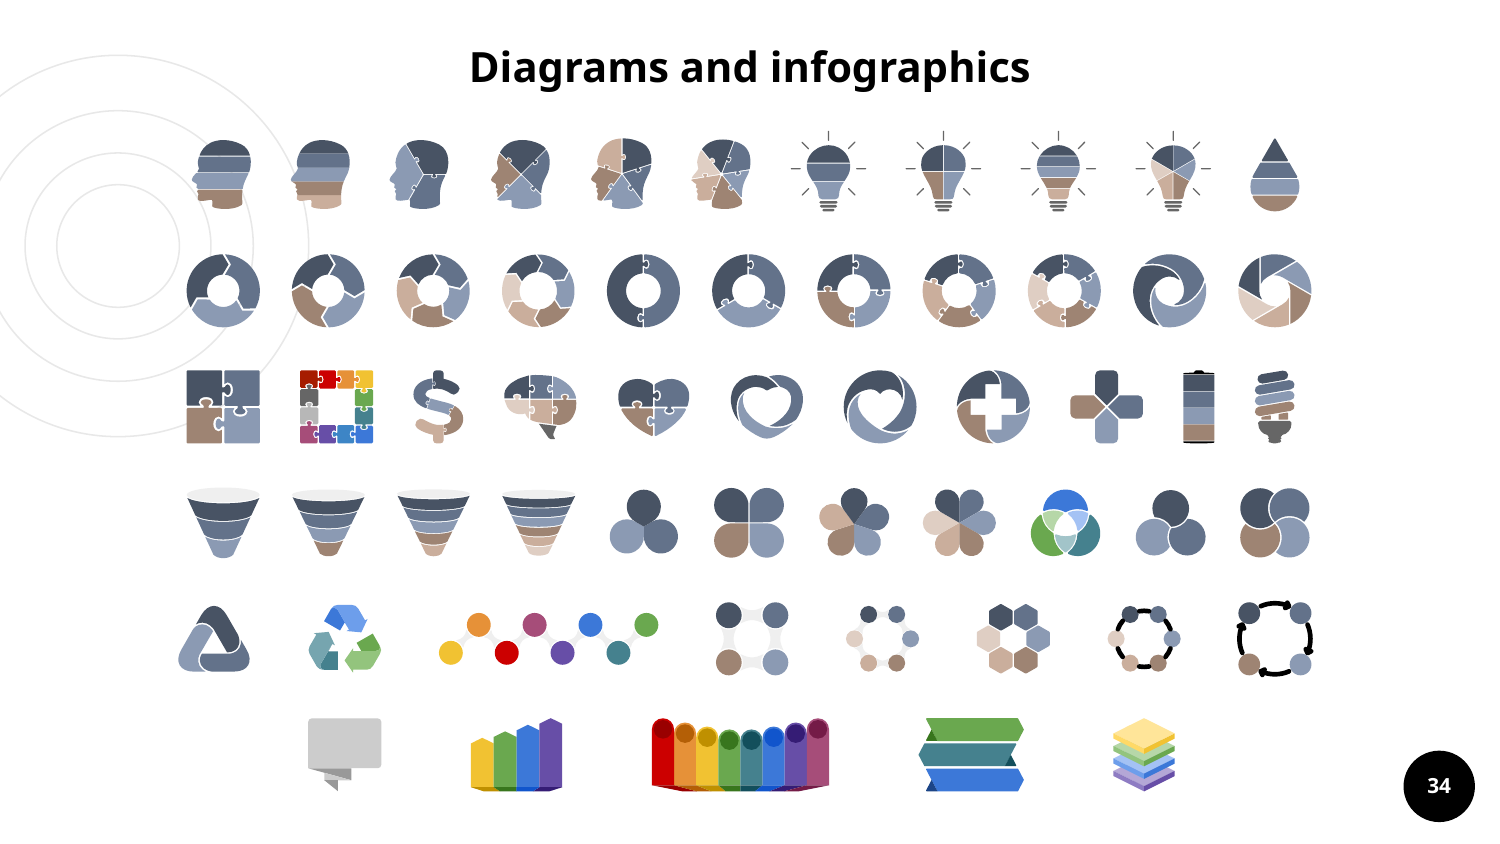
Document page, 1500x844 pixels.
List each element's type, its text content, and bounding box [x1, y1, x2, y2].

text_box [438, 612, 659, 665]
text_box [817, 487, 891, 558]
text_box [1238, 601, 1312, 676]
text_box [413, 370, 464, 444]
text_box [186, 487, 260, 559]
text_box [1132, 254, 1207, 328]
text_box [690, 137, 752, 212]
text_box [1113, 717, 1175, 792]
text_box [616, 377, 691, 437]
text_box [396, 489, 471, 557]
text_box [1070, 370, 1144, 444]
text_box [490, 137, 552, 212]
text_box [922, 254, 996, 328]
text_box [790, 130, 867, 212]
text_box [308, 604, 382, 673]
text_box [501, 253, 576, 328]
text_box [1238, 487, 1312, 558]
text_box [291, 254, 365, 328]
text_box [651, 717, 830, 792]
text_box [1250, 137, 1300, 212]
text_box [1254, 369, 1296, 444]
slide_number 34 [1403, 750, 1475, 823]
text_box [956, 370, 1031, 444]
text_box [501, 489, 576, 556]
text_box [1020, 130, 1097, 212]
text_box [503, 374, 577, 440]
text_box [918, 717, 1025, 792]
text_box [396, 254, 470, 328]
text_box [606, 254, 681, 328]
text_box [177, 605, 251, 672]
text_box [299, 370, 374, 444]
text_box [186, 254, 261, 328]
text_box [1027, 489, 1102, 557]
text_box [845, 605, 920, 672]
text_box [730, 374, 804, 439]
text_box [817, 253, 891, 328]
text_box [291, 489, 366, 557]
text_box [606, 489, 681, 557]
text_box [1238, 253, 1312, 328]
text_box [1135, 130, 1212, 212]
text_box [922, 487, 997, 559]
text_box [1027, 254, 1102, 328]
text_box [191, 137, 252, 212]
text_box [1183, 370, 1215, 444]
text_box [1132, 489, 1207, 556]
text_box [1107, 605, 1181, 672]
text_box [186, 370, 260, 444]
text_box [712, 485, 786, 560]
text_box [470, 717, 563, 792]
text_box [711, 253, 786, 328]
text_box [307, 718, 382, 792]
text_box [389, 137, 452, 212]
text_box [290, 137, 351, 212]
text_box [976, 603, 1051, 674]
title Diagrams and infographics [140, 40, 1360, 106]
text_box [843, 370, 917, 444]
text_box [905, 130, 982, 212]
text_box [590, 137, 653, 212]
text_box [715, 601, 789, 676]
